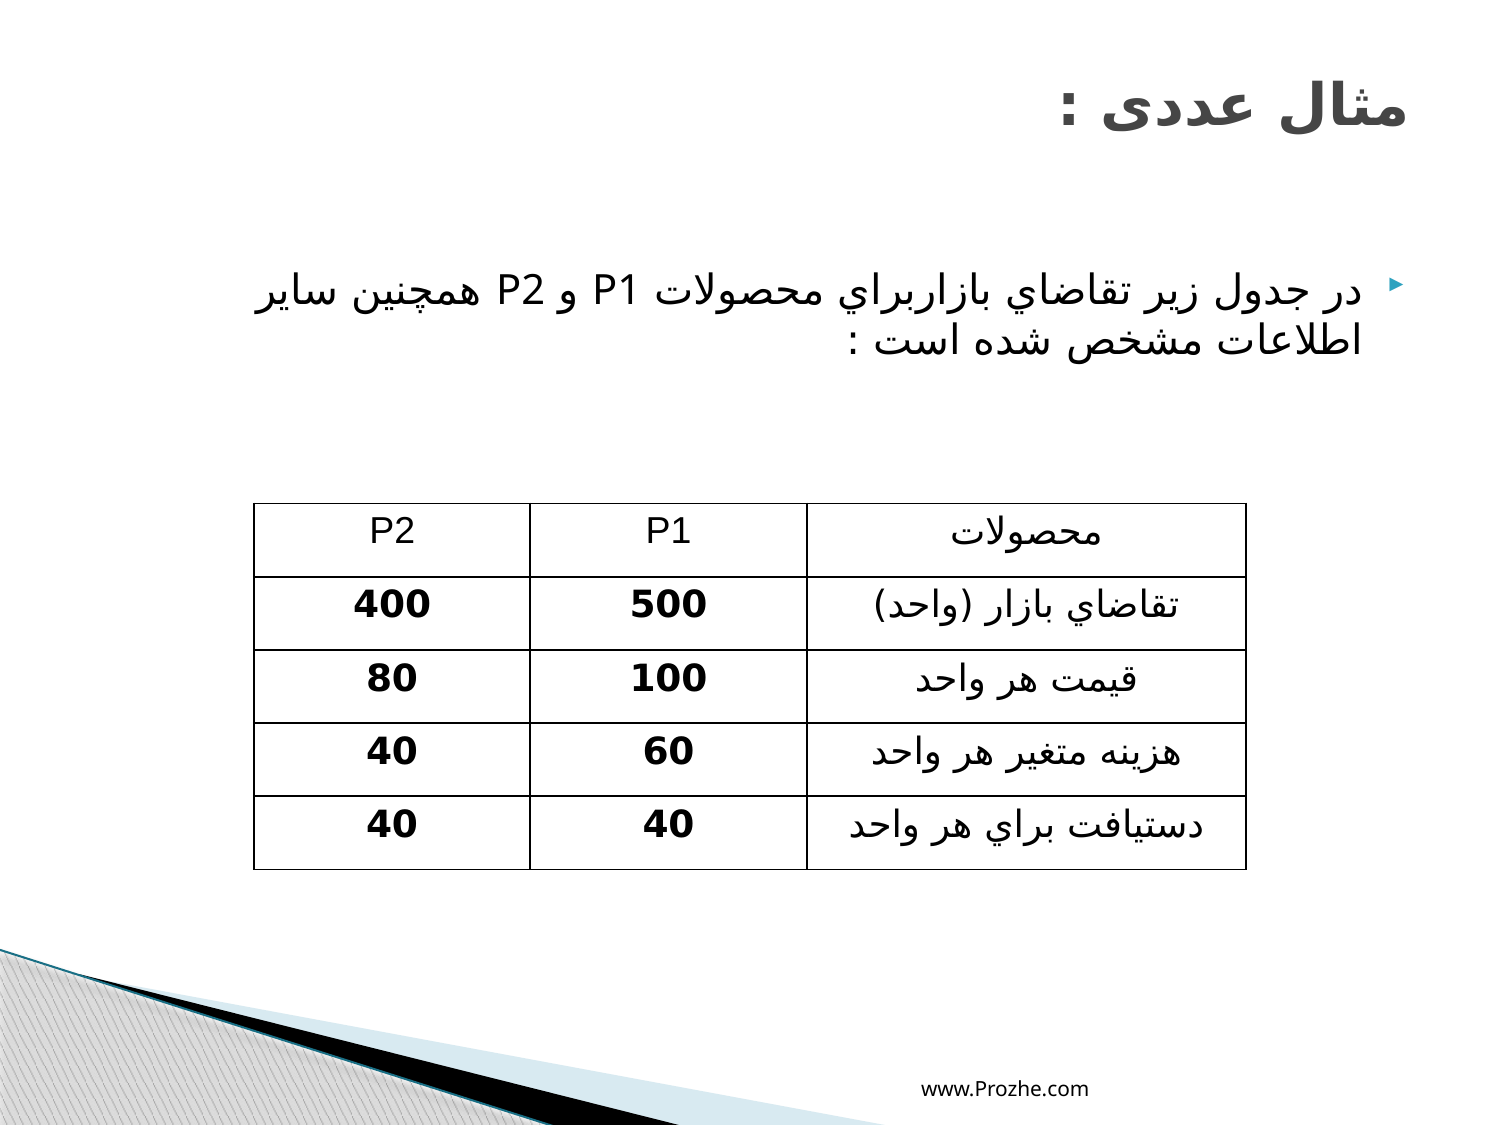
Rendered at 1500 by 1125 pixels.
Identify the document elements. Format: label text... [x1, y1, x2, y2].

table_cell هزينه متغير هر واحد [808, 724, 1245, 795]
table_cell 40 [531, 797, 806, 869]
table_cell تقاضاي بازار (واحد) [808, 578, 1245, 649]
table_header P2 [255, 504, 529, 576]
table_header محصولات [808, 504, 1245, 576]
table_cell 100 [531, 651, 806, 722]
table_cell 500 [531, 578, 806, 649]
table_cell 40 [255, 724, 529, 795]
table_cell 40 [255, 797, 529, 869]
table_cell قيمت هر واحد [808, 651, 1245, 722]
list در جدول زير تقاضاي بازاربراي محصولات P1 و P2 همچنين ساير اطلاعات مشخص شده است : [88, 255, 1439, 442]
table_header P1 [531, 504, 806, 576]
title مثال عددی : [75, 45, 1425, 233]
table_cell 400 [255, 578, 529, 649]
table_cell دستيافت براي هر واحد [808, 797, 1245, 869]
table_cell 60 [531, 724, 806, 795]
footer www.Prozhe.com [718, 1051, 1105, 1112]
table_cell 80 [255, 651, 529, 722]
